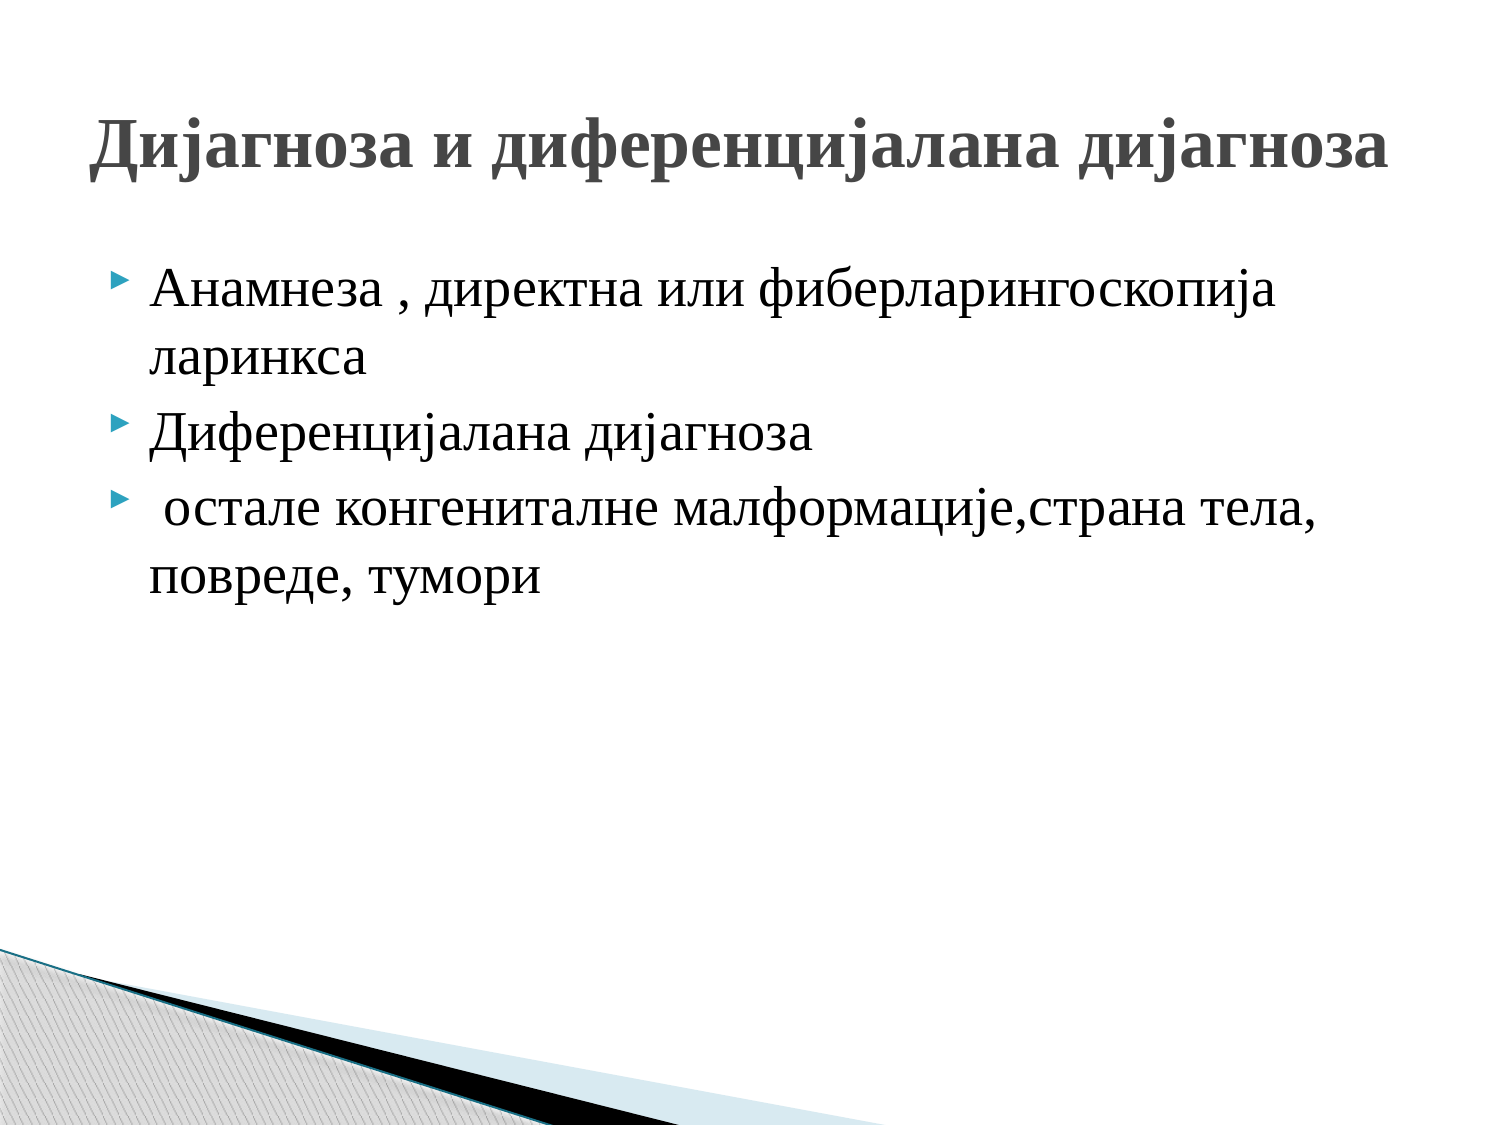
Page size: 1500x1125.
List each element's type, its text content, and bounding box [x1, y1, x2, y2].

list Анамнеза , директна или фиберларингоскопија ларинкса Диференцијалана дијагноза остале конгениталне малформације,страна тела, повреде, тумори [75, 243, 1425, 986]
title Дијагноза и диференцијалана дијагноза [75, 45, 1425, 233]
